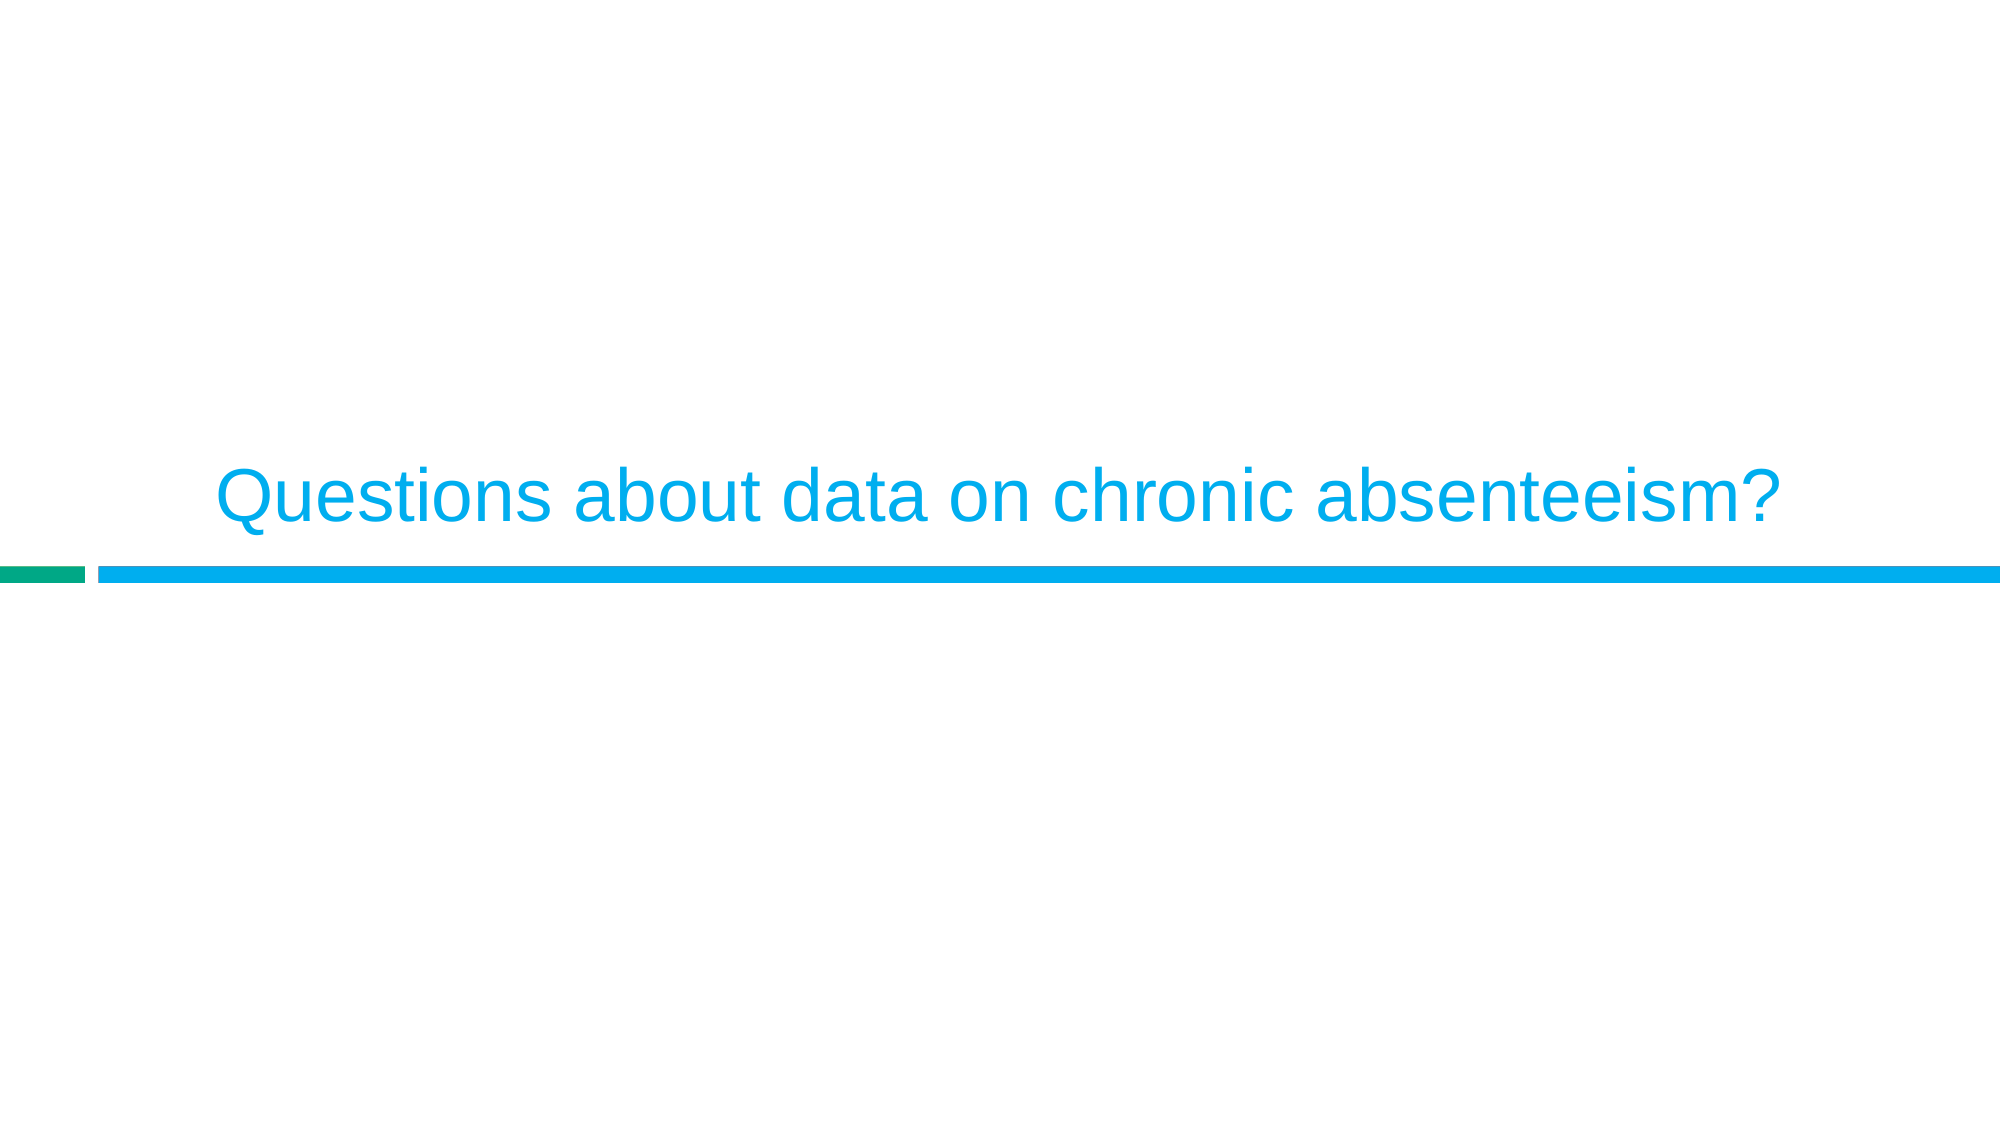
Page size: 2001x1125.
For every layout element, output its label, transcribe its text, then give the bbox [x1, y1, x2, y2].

title Questions about data on chronic absenteeism? [98, 0, 1900, 546]
